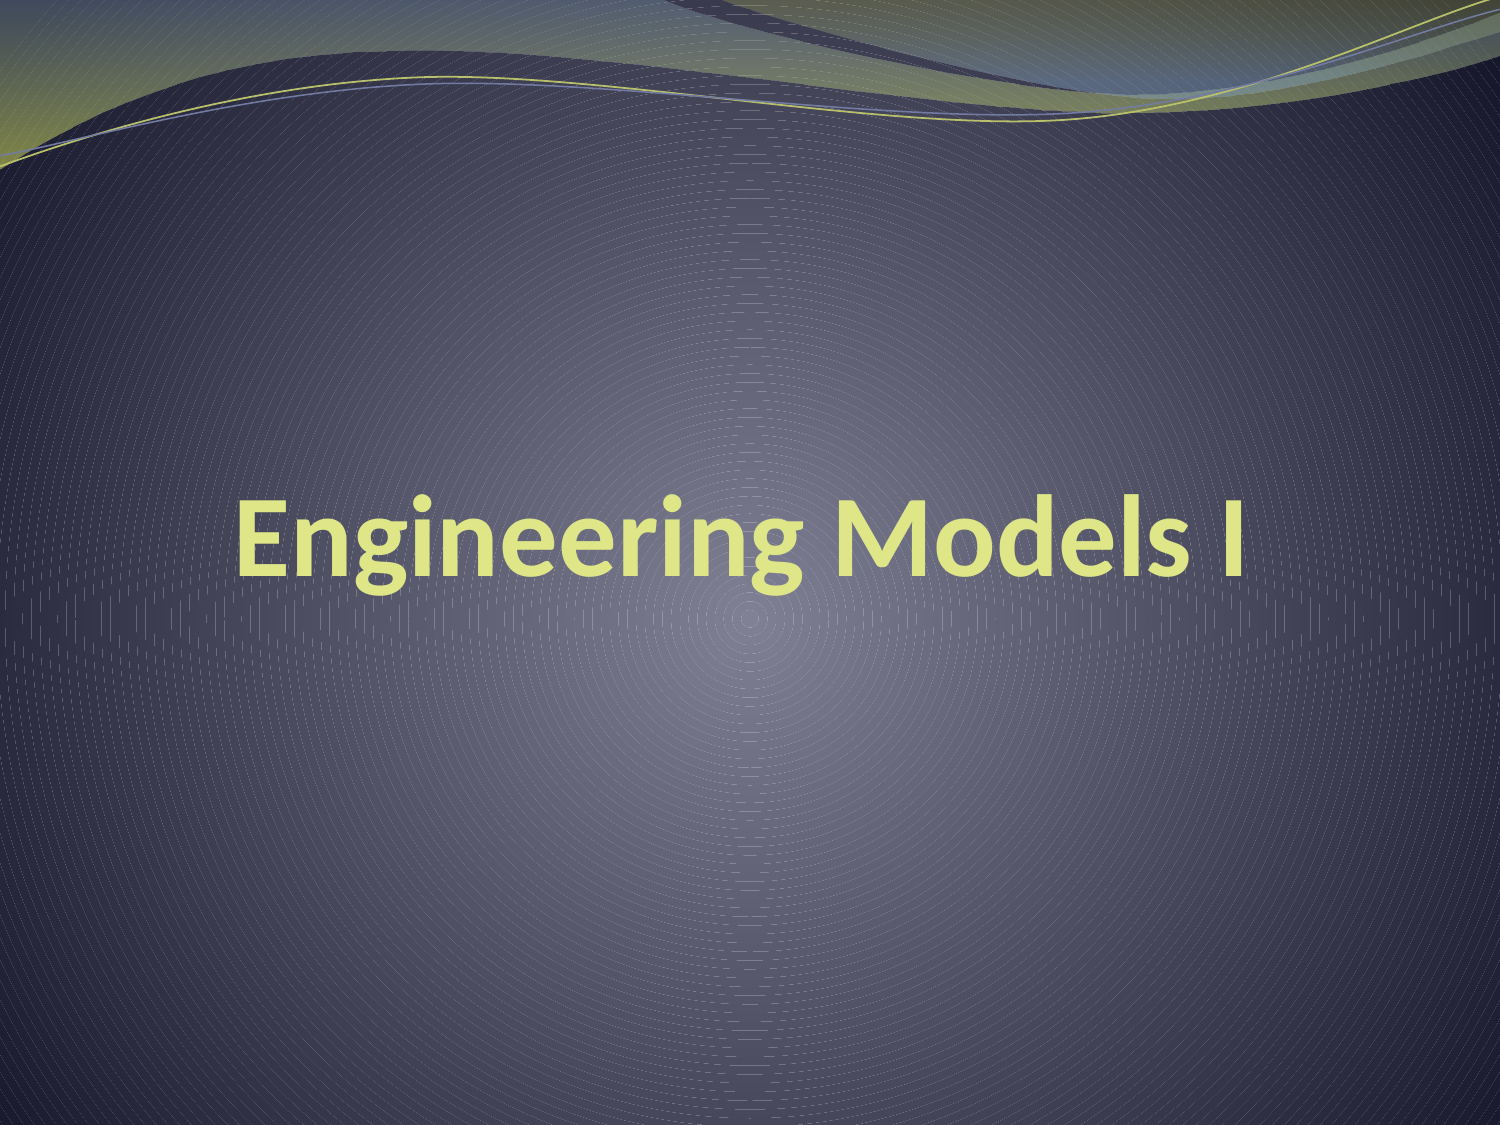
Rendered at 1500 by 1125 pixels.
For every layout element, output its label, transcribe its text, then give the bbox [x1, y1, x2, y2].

title Engineering Models I [99, 299, 1388, 600]
